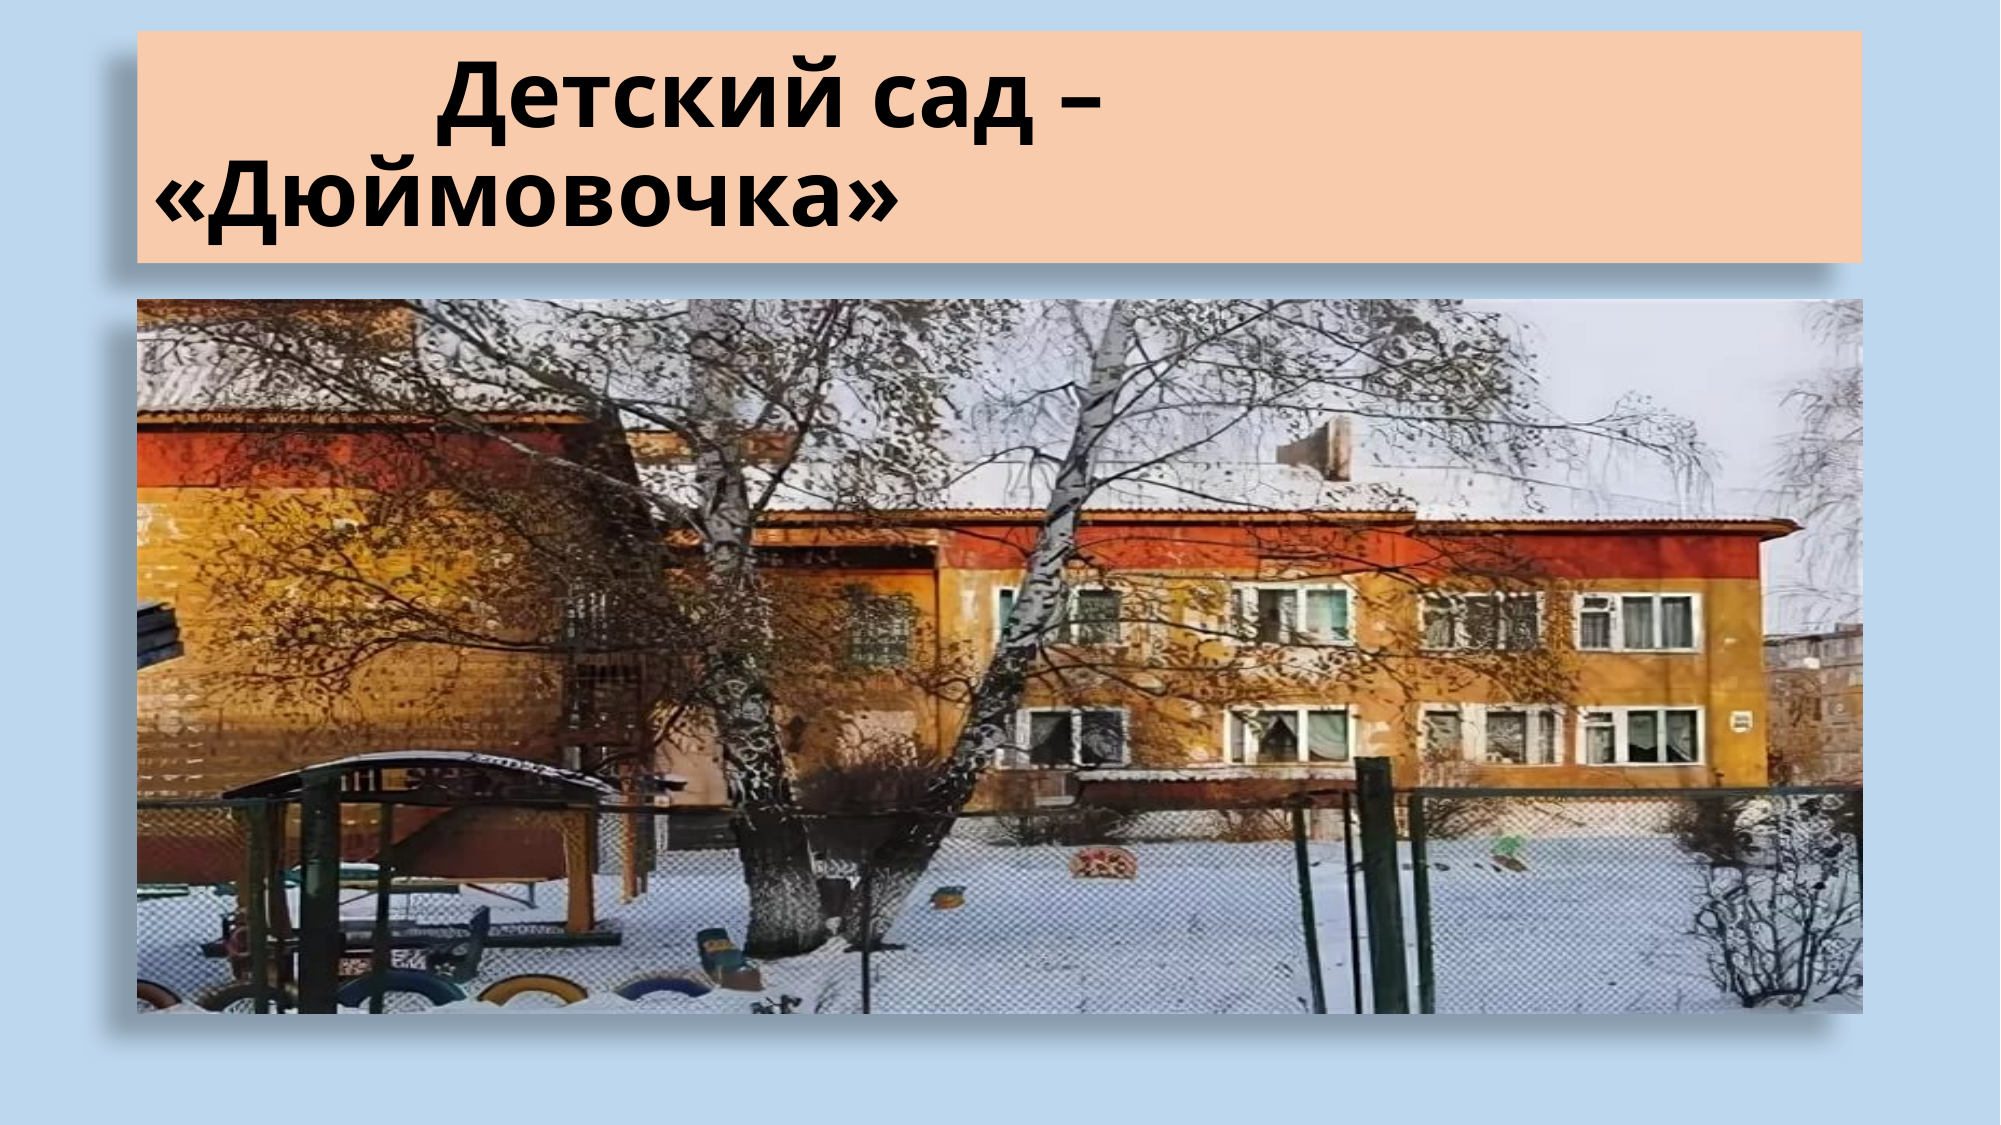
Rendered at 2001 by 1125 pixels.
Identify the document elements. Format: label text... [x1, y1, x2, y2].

title Детский сад – «Дюймовочка» [137, 31, 1863, 264]
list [137, 299, 1863, 1014]
